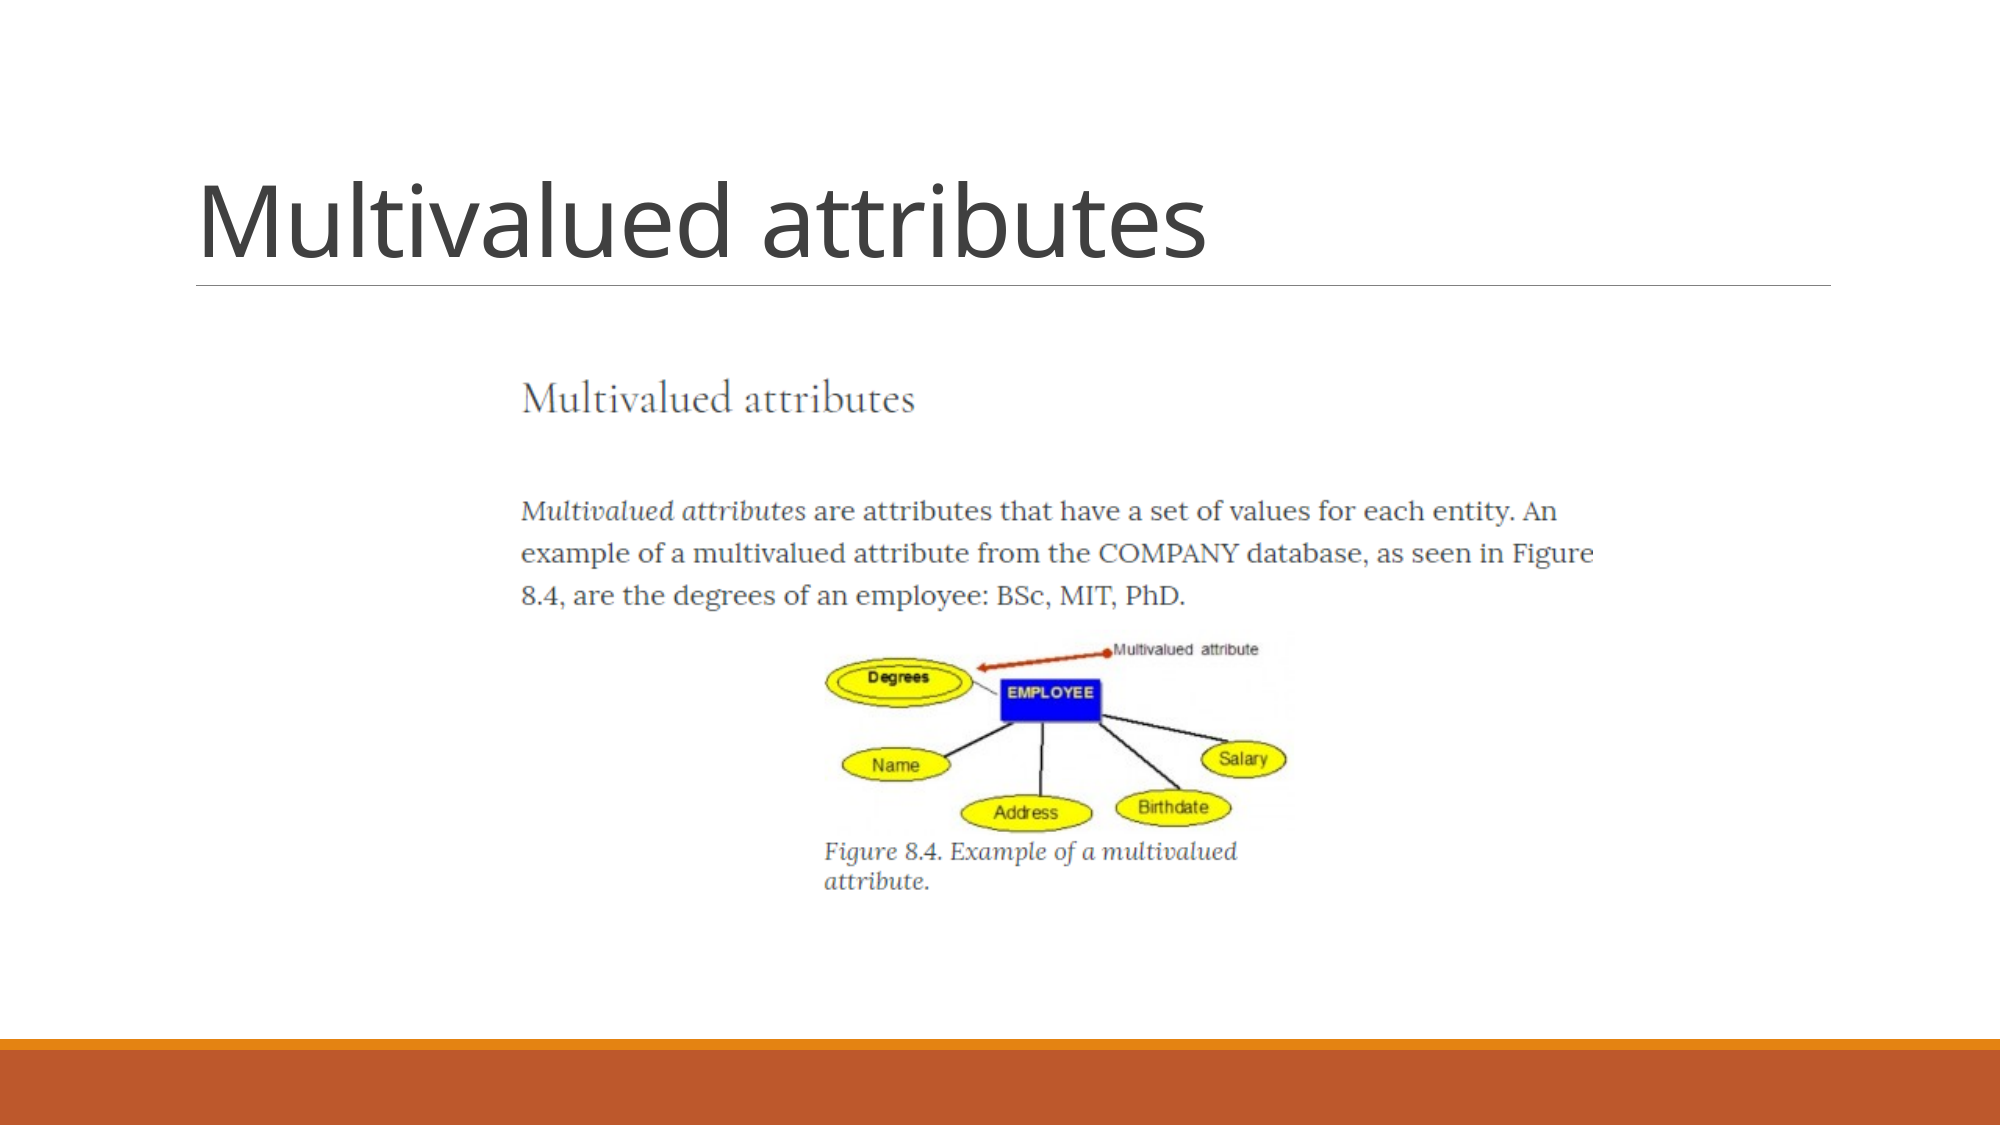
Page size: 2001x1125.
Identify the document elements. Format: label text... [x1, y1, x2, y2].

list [416, 336, 1593, 930]
title Multivalued attributes [180, 47, 1830, 285]
